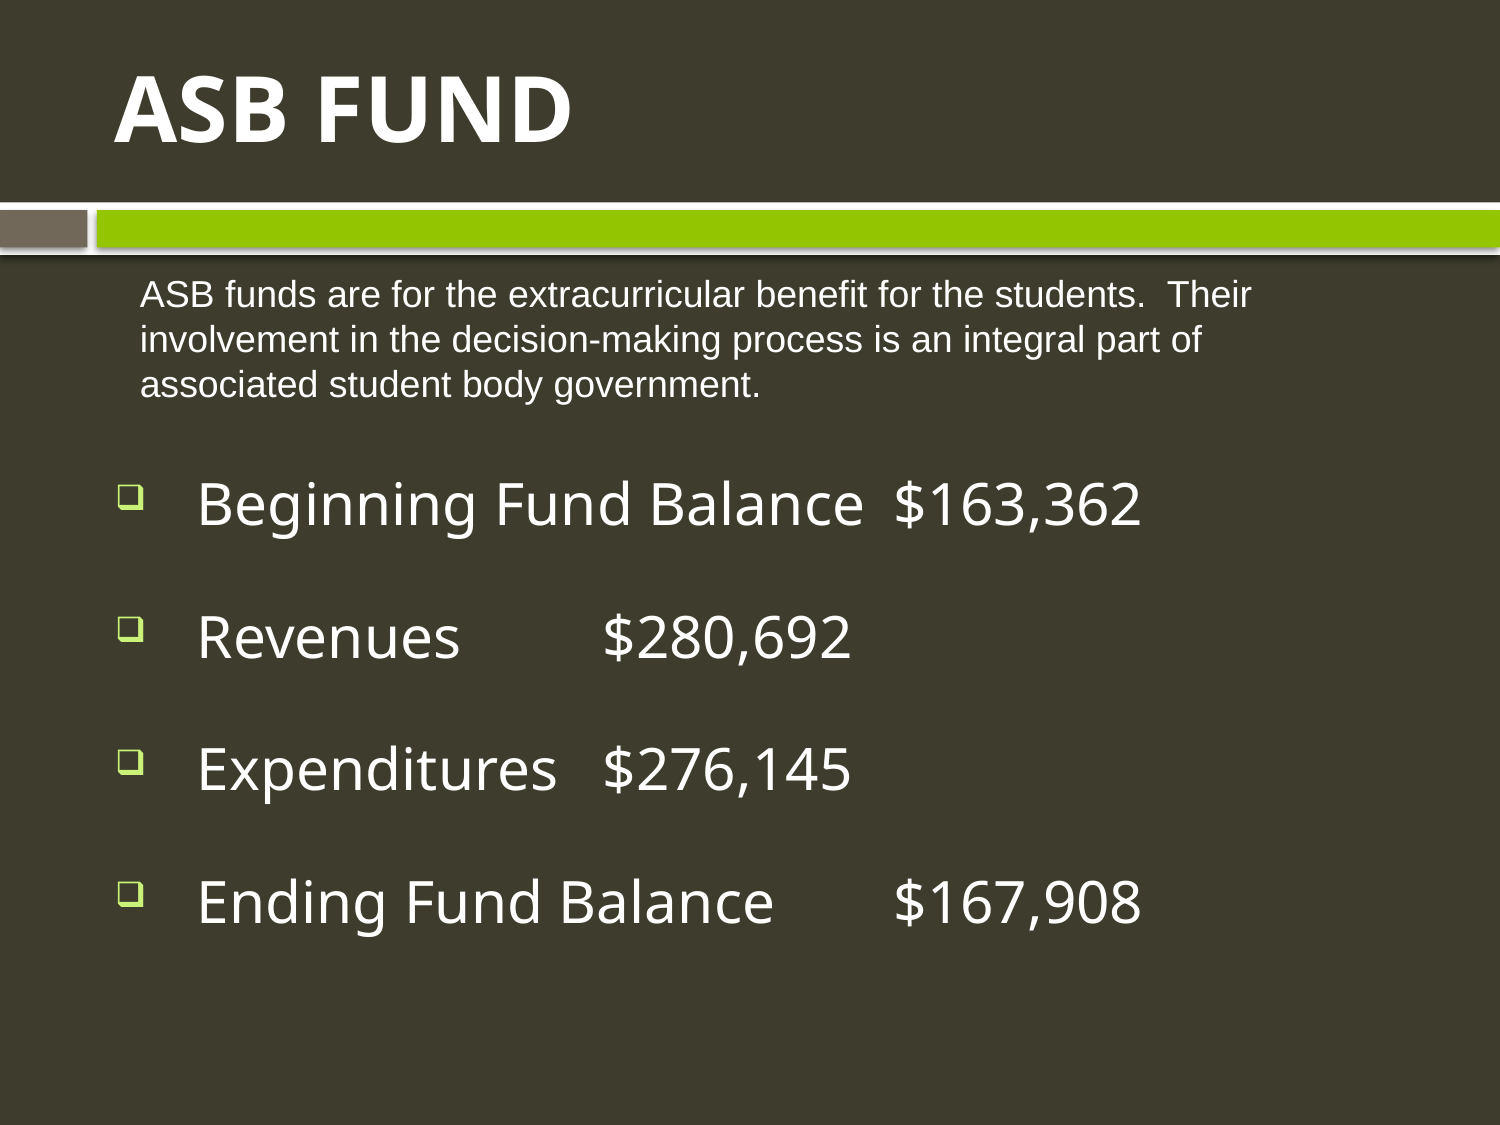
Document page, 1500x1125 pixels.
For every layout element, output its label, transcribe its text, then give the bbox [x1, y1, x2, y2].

list Beginning Fund Balance $163,362 Revenues $280,692 Expenditures $276,145 Ending Fund Balance $167,908 [100, 375, 1375, 1000]
text_box ASB funds are for the extracurricular benefit for the students. Their involvement in the decision-making process is an integral part of associated student body government. [124, 262, 1388, 413]
title ASB FUND [99, 24, 1438, 188]
